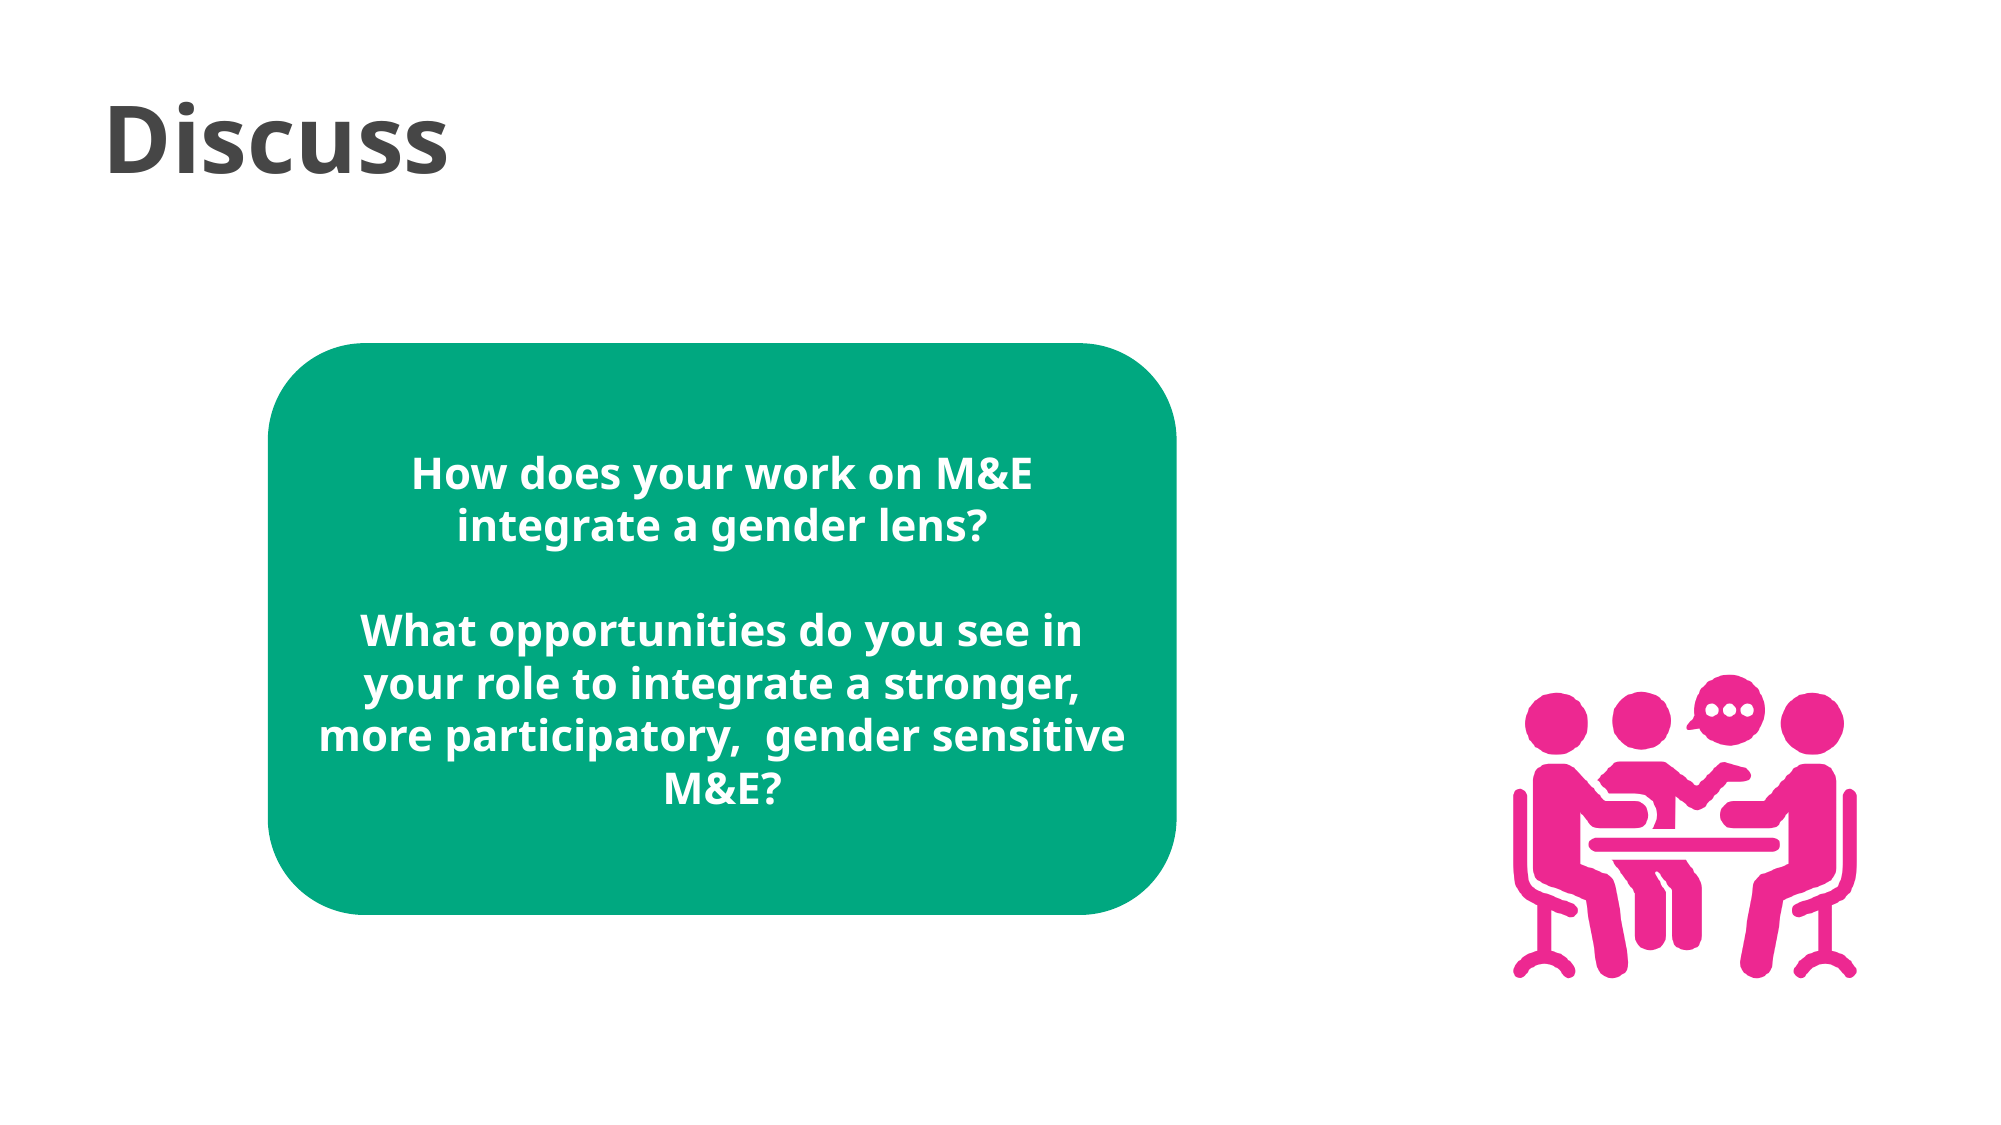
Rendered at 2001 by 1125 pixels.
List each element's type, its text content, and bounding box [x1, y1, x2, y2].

text_box Discuss [102, 79, 1649, 193]
text_box How does your work on M&E integrate a gender lens? What opportunities do you see in your role to integrate a stronger, more participatory, gender sensitive M&E? [270, 345, 1175, 913]
picture [1462, 621, 1898, 1028]
